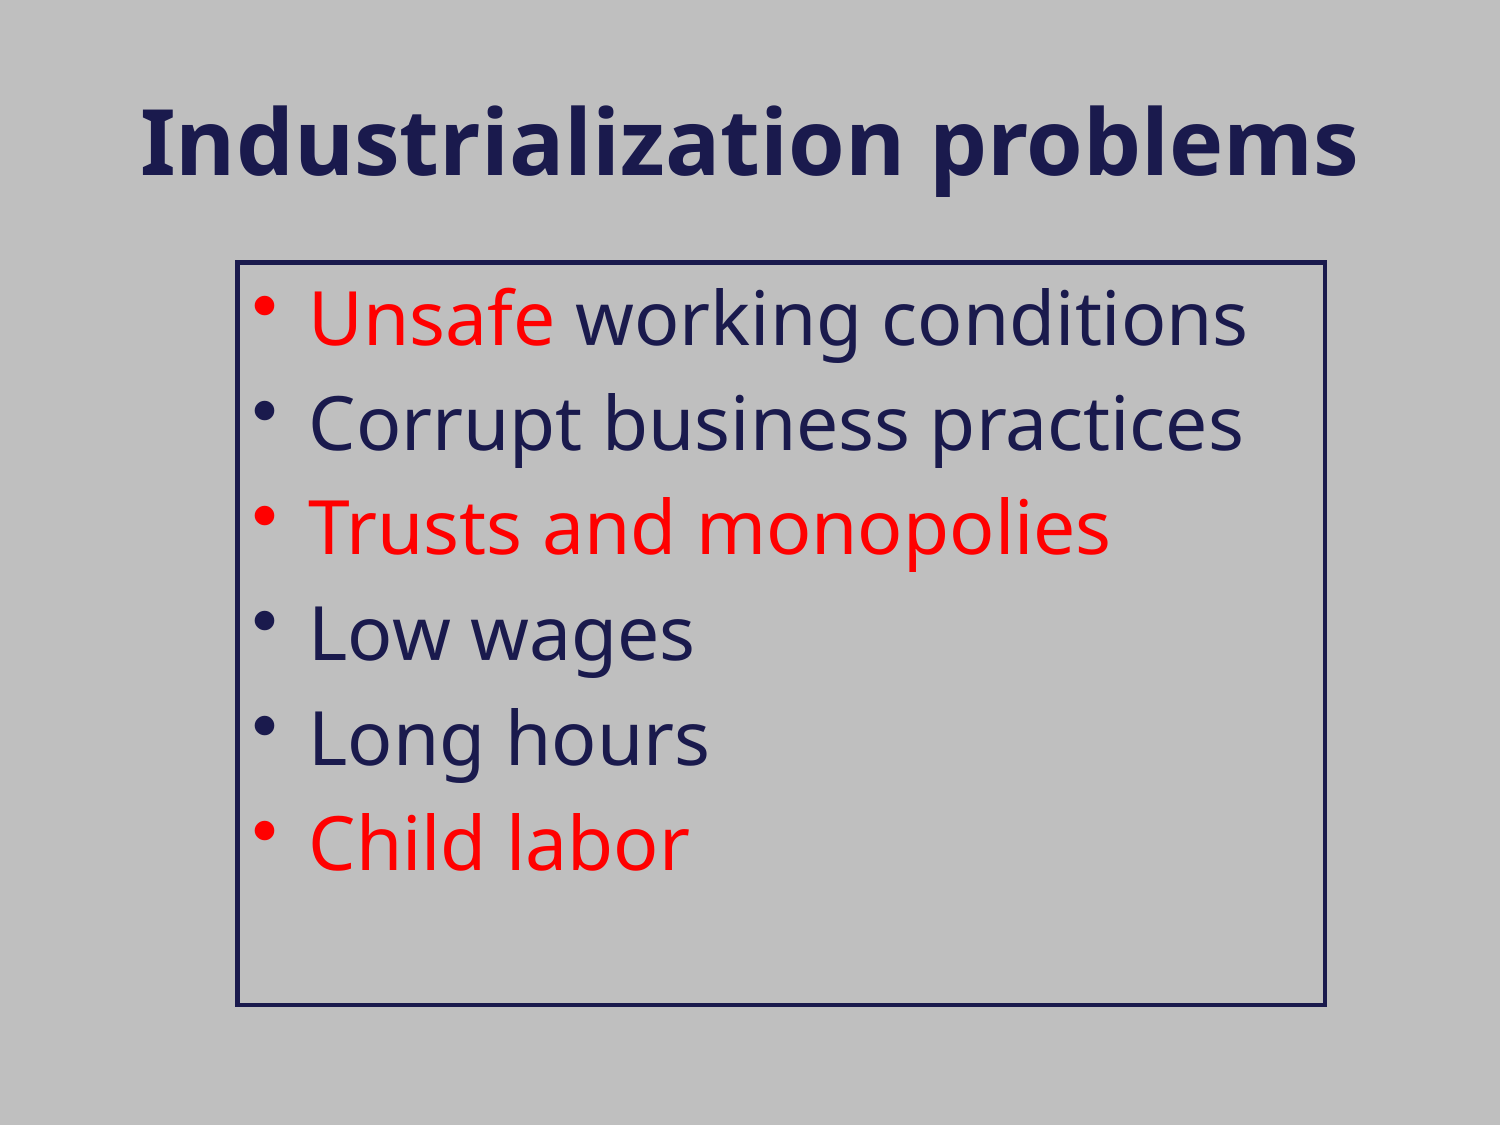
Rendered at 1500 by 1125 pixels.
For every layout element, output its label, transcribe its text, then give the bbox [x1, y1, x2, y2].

list Unsafe working conditions Corrupt business practices Trusts and monopolies Low wages Long hours Child labor [237, 262, 1326, 1006]
title Industrialization problems [74, 44, 1426, 233]
